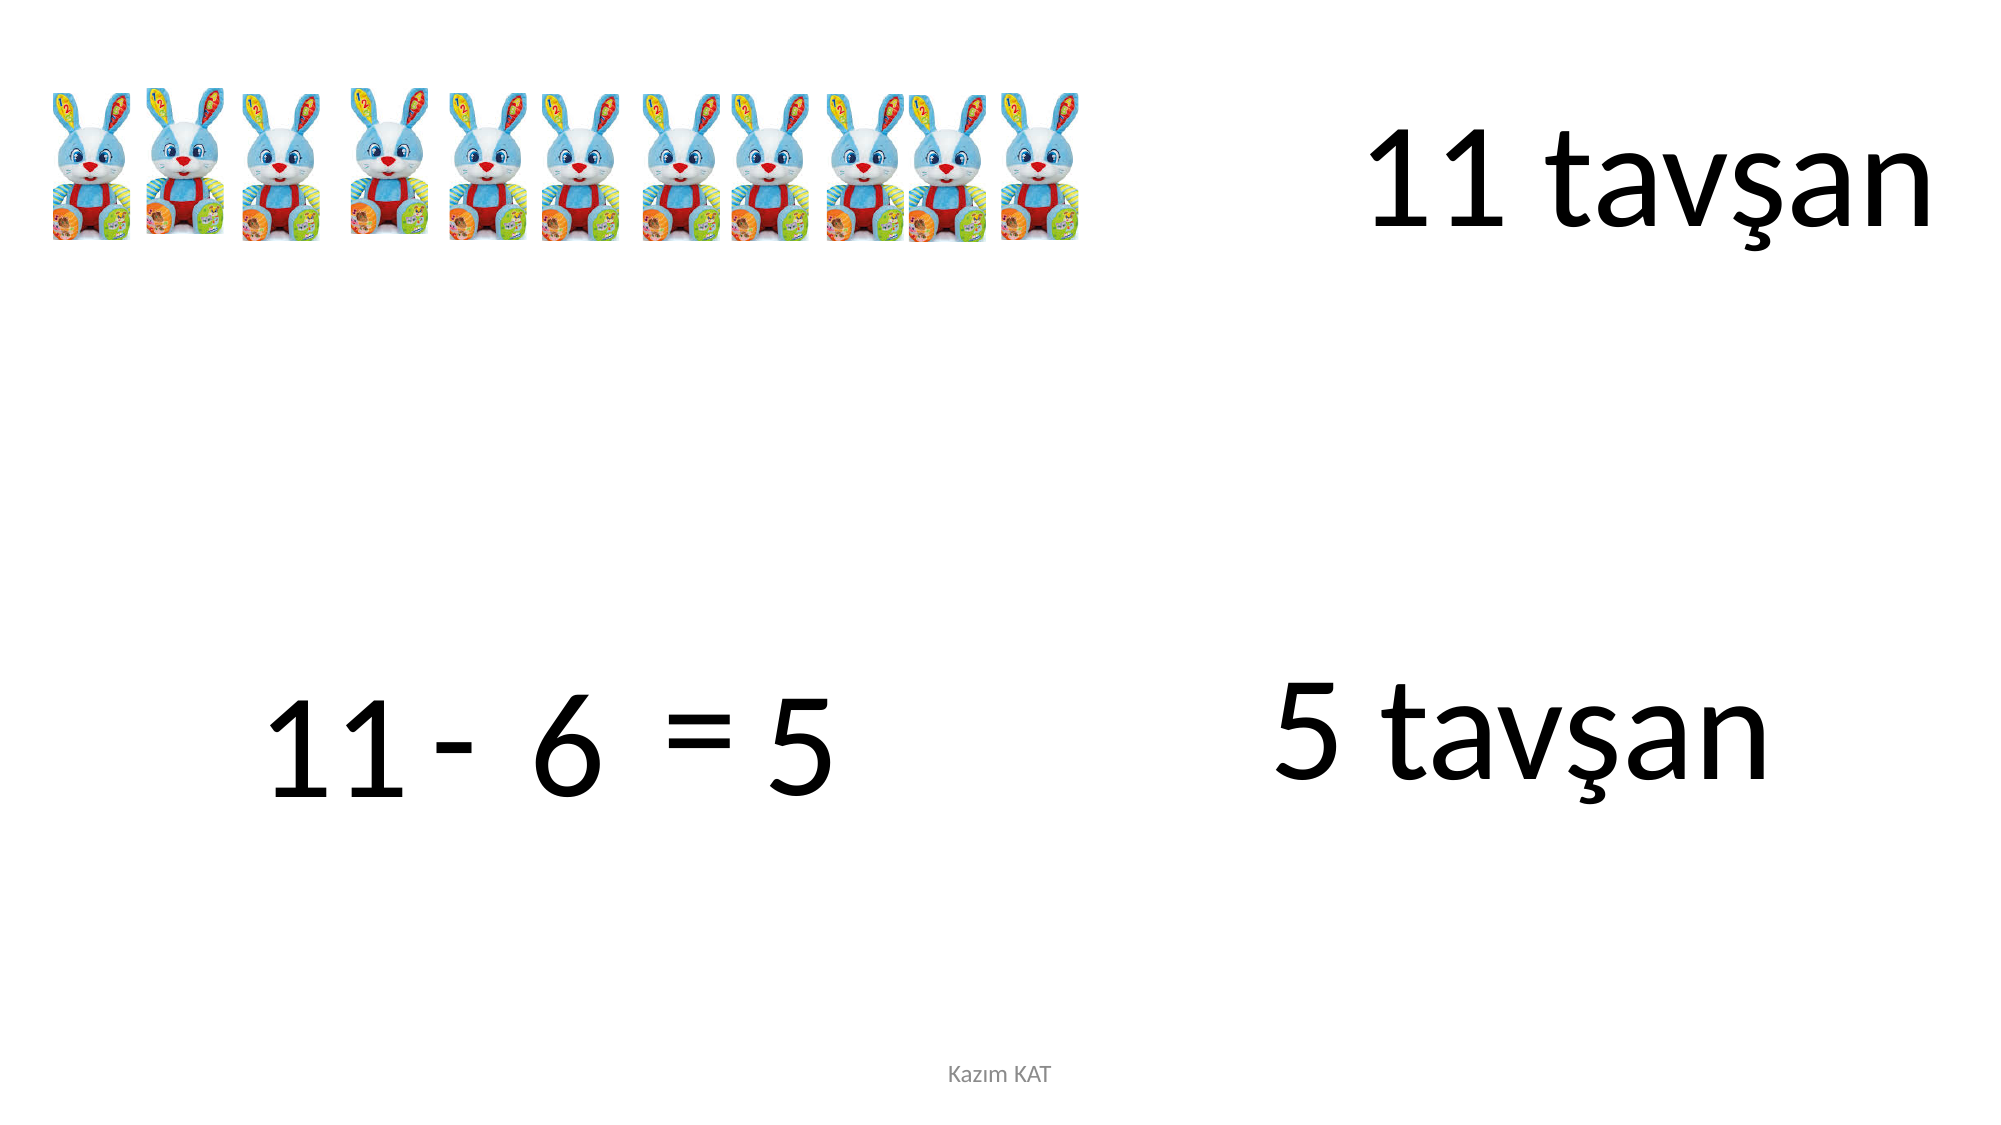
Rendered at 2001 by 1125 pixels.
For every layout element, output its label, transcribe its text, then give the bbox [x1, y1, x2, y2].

text_box 5 tavşan [1254, 622, 1912, 818]
picture [908, 95, 986, 242]
footer Kazım KAT [662, 1042, 1338, 1103]
picture [449, 93, 527, 240]
text_box 11 tavşan [1342, 69, 2000, 264]
picture [350, 88, 429, 234]
picture [1001, 93, 1079, 240]
text_box 5 [748, 638, 843, 833]
text_box = [647, 622, 757, 818]
picture [826, 94, 904, 241]
picture [642, 94, 720, 241]
picture [242, 94, 320, 241]
picture [52, 93, 131, 240]
picture [731, 94, 809, 241]
picture [146, 88, 224, 234]
picture [542, 94, 620, 241]
text_box - [416, 633, 526, 829]
text_box 6 [515, 638, 674, 834]
text_box 11 [242, 640, 464, 835]
